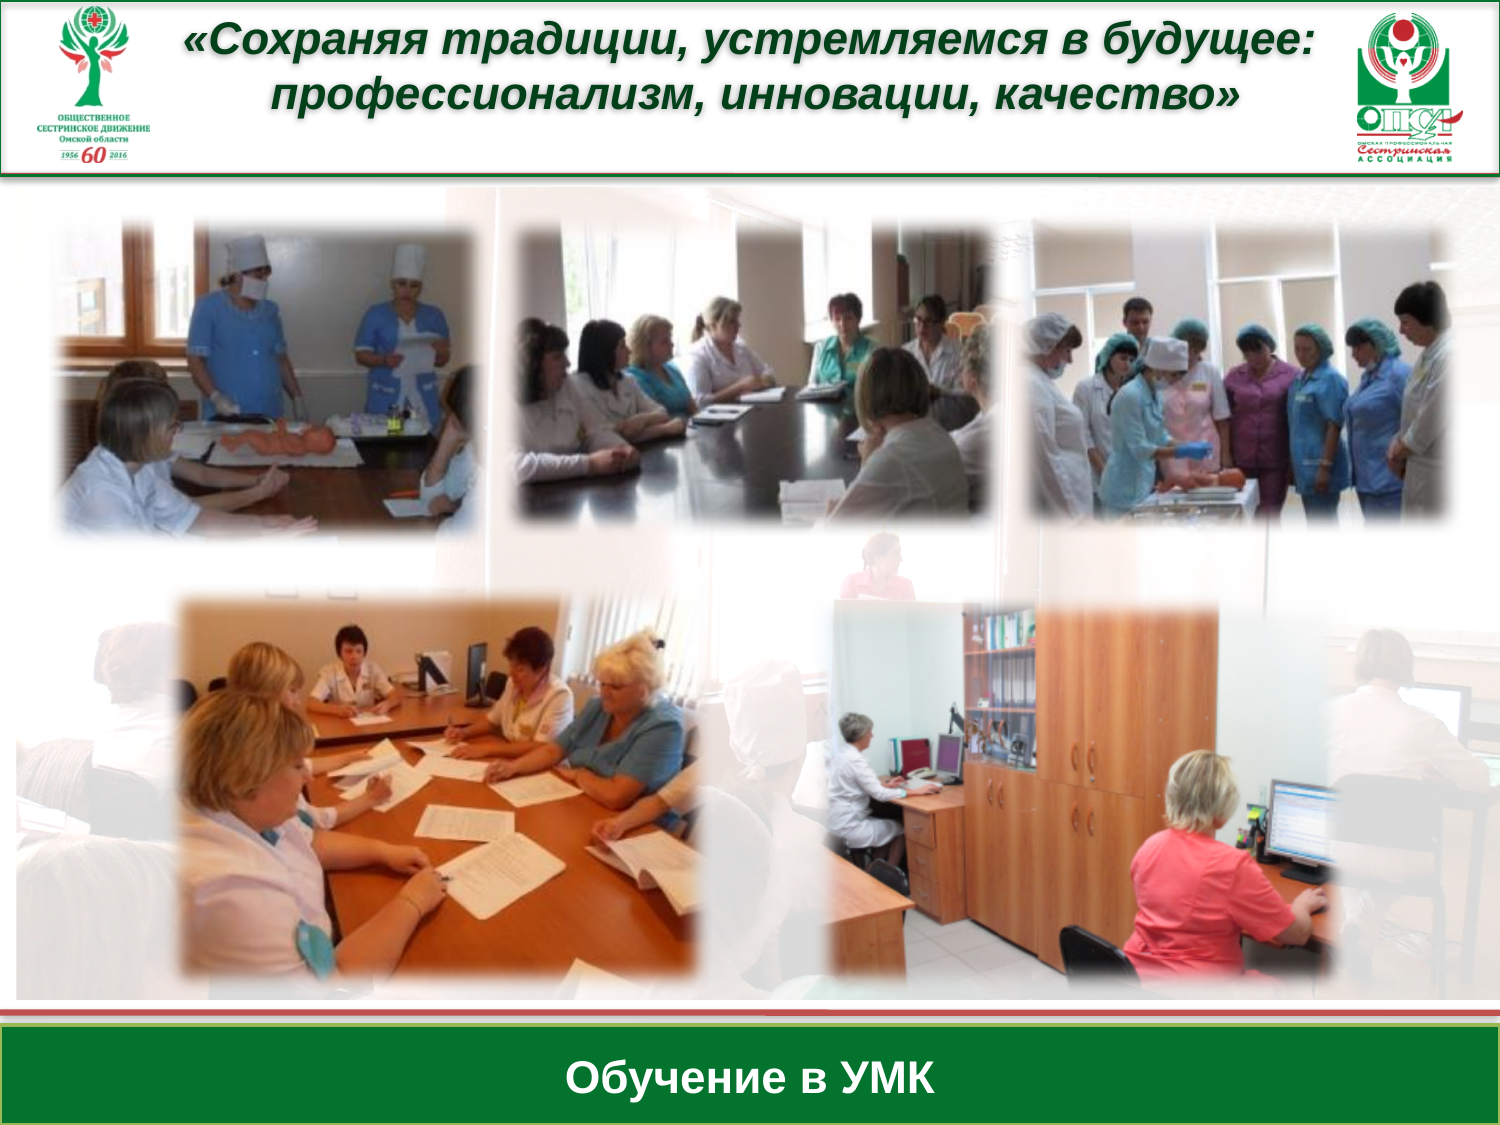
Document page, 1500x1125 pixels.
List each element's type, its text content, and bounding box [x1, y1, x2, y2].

picture [1356, 13, 1463, 163]
text_box «Сохраняя традиции, устремляемся в будущее: профессионализм, инновации, качество» [0, 0, 1500, 174]
picture [37, 6, 151, 163]
picture [16, 187, 1500, 1001]
text_box Обучение в УМК [0, 1024, 1500, 1125]
